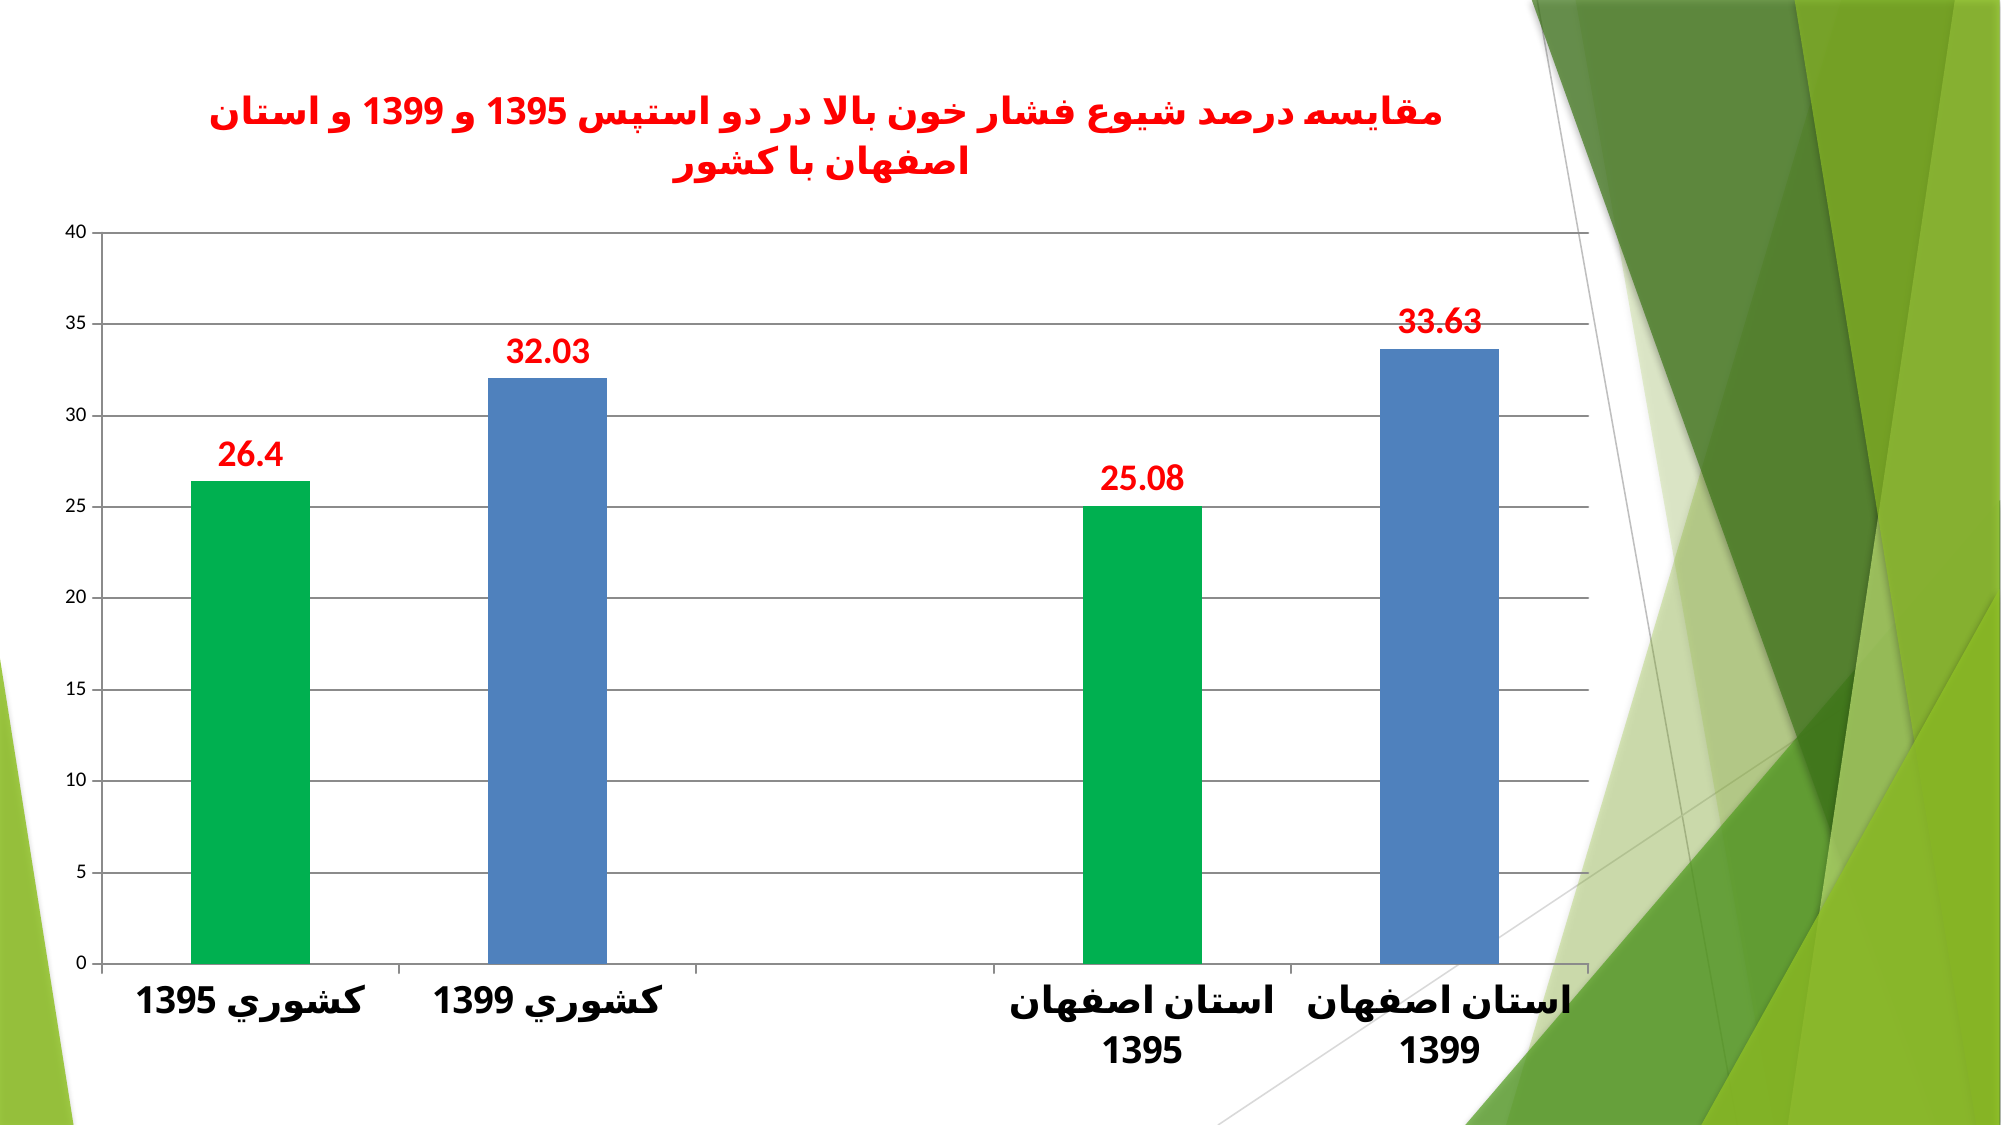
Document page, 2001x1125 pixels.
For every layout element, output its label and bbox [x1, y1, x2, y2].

chart [32, 49, 1621, 1101]
